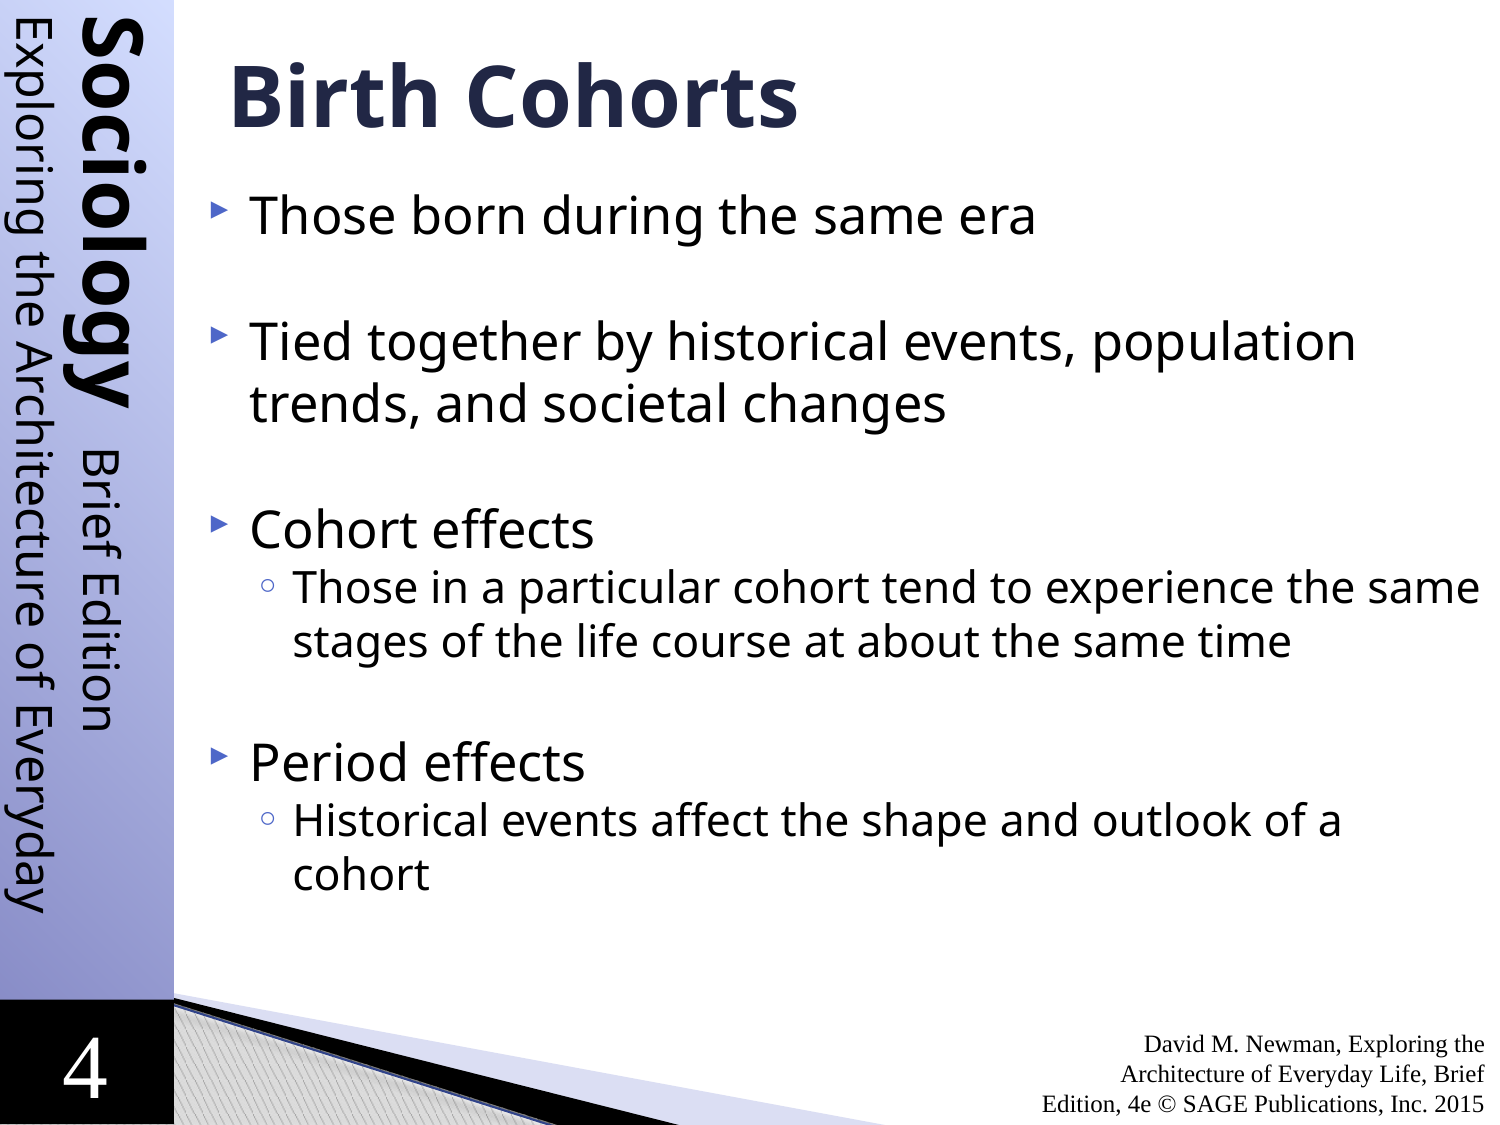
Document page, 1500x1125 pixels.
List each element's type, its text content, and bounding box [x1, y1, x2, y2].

picture [174, 1003, 558, 1125]
list Those born during the same era Tied together by historical events, population trends, and societal changes Cohort effects Those in a particular cohort tend to experience the same stages of the life course at about the same time Period effects Historical events affect the shape and outlook of a cohort [174, 174, 1500, 918]
title Birth Cohorts [212, 0, 1500, 188]
footer David M. Newman, Exploring the Architecture of Everyday Life, Brief Edition, 4e © SAGE Publications, Inc. 2015 [1025, 1065, 1500, 1125]
